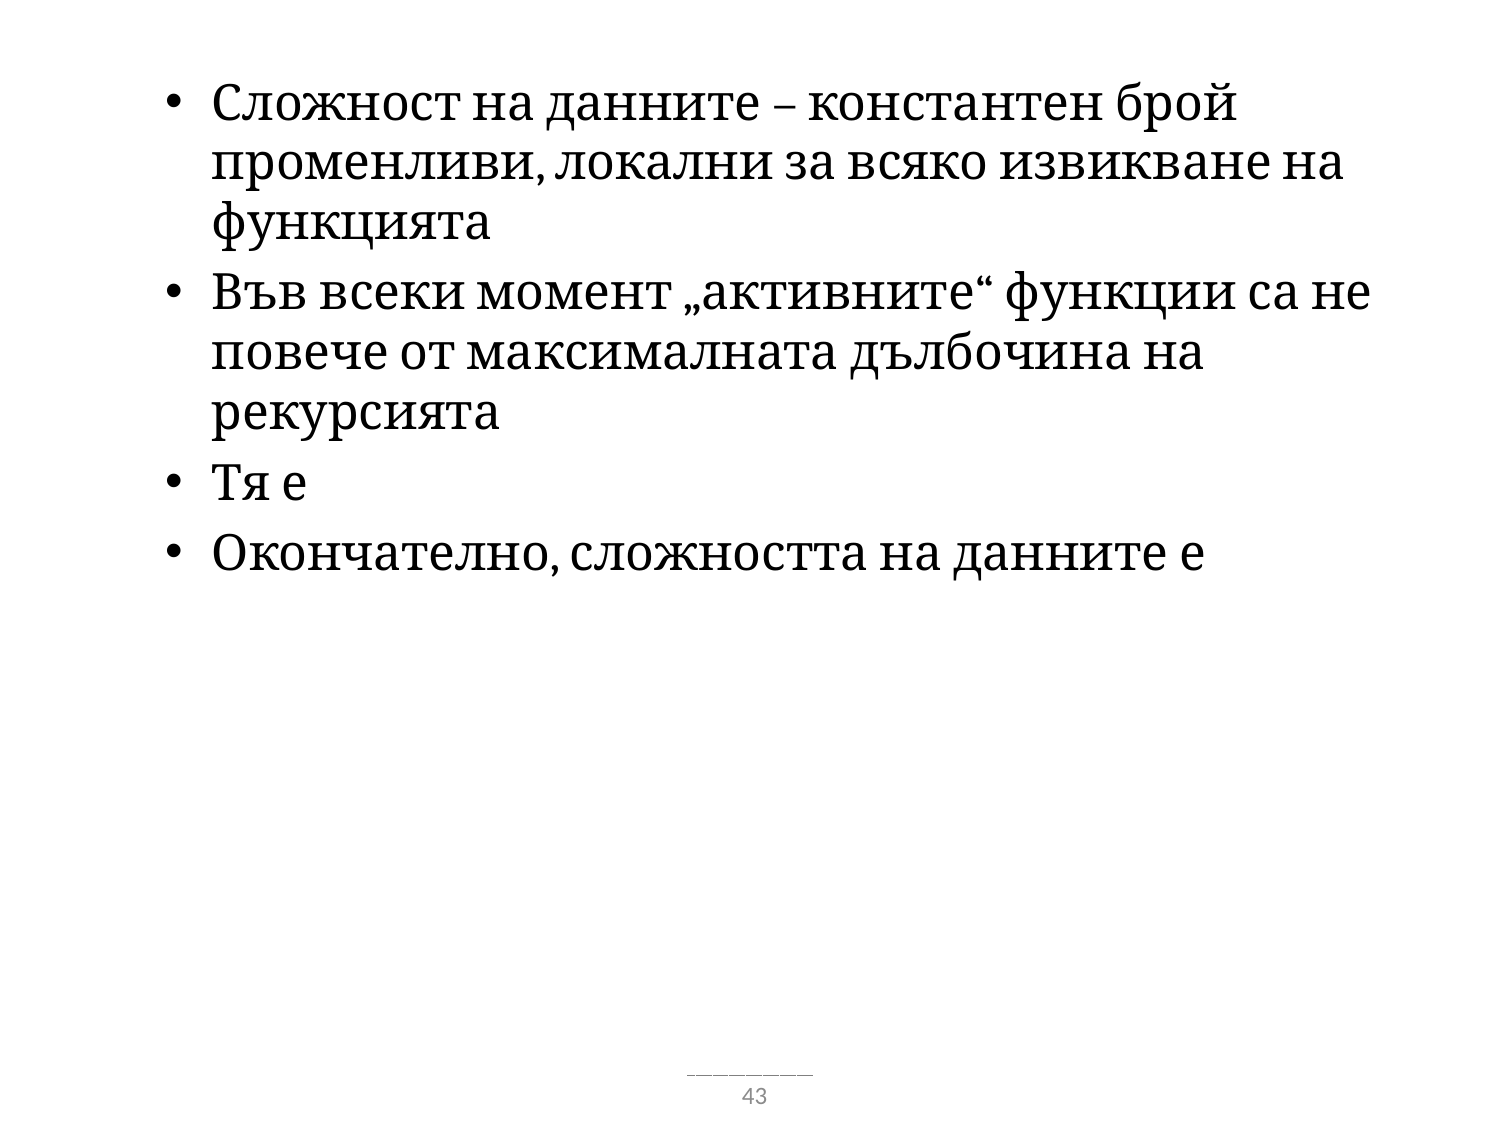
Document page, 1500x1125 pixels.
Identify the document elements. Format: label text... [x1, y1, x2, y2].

slide_number 43 [579, 1065, 930, 1125]
